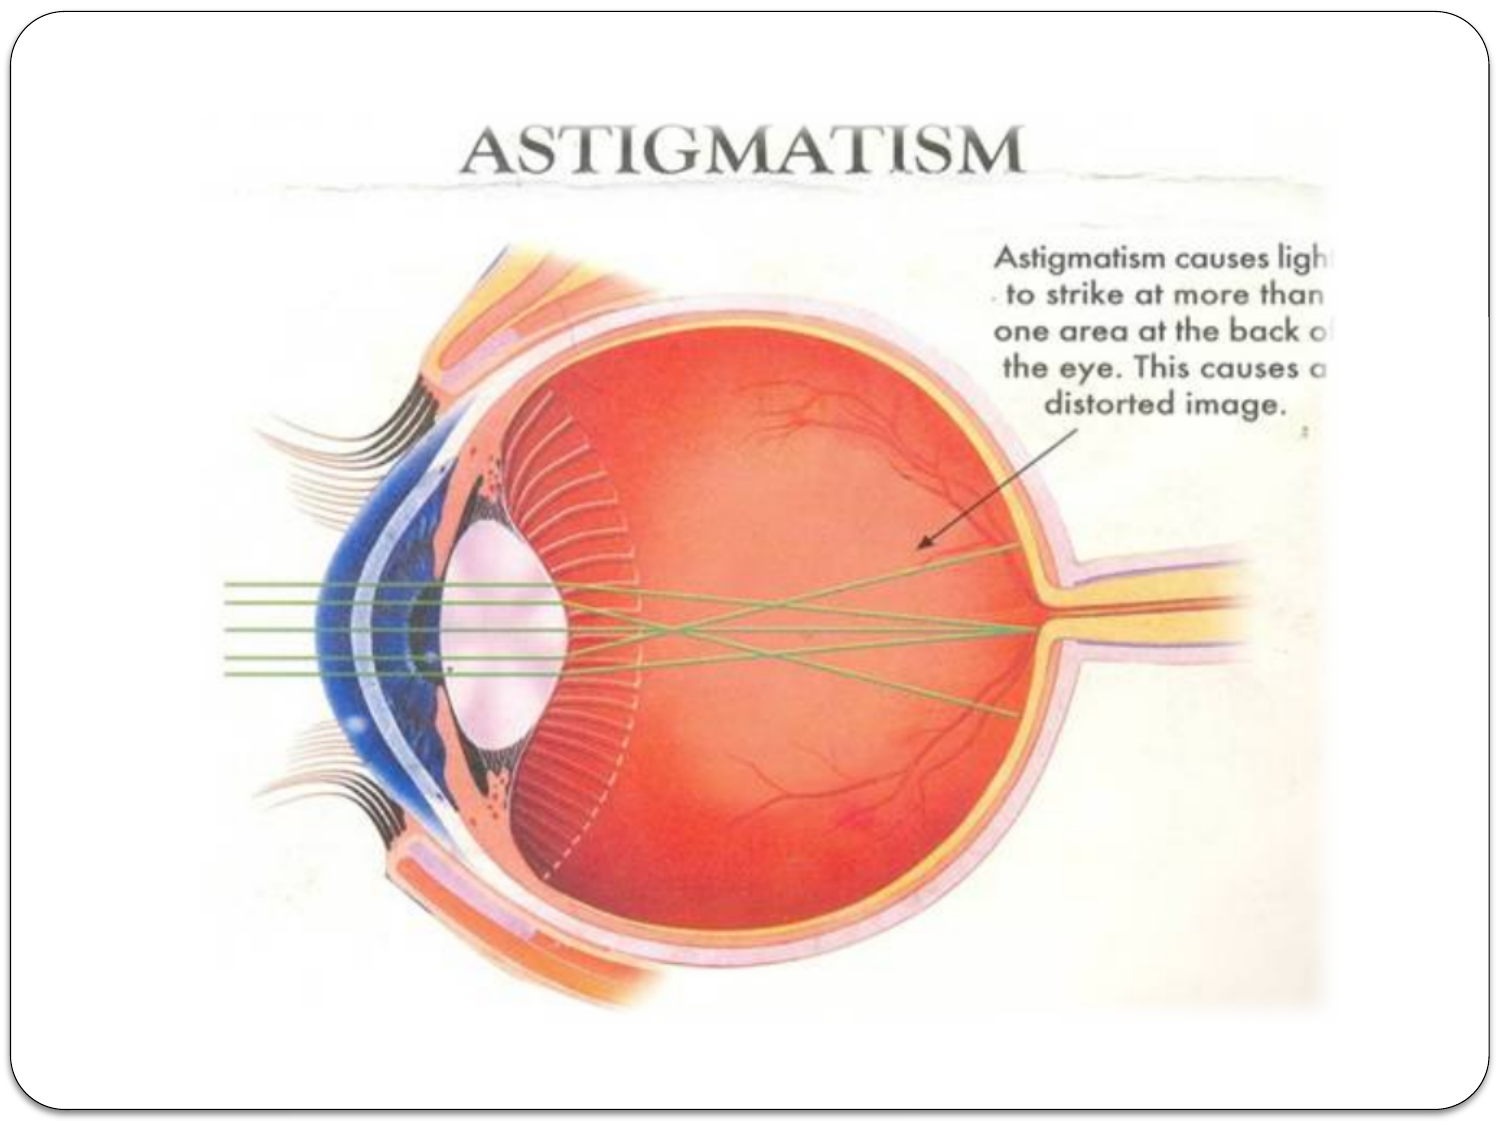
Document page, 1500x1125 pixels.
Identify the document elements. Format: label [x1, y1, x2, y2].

picture [199, 112, 1341, 1026]
